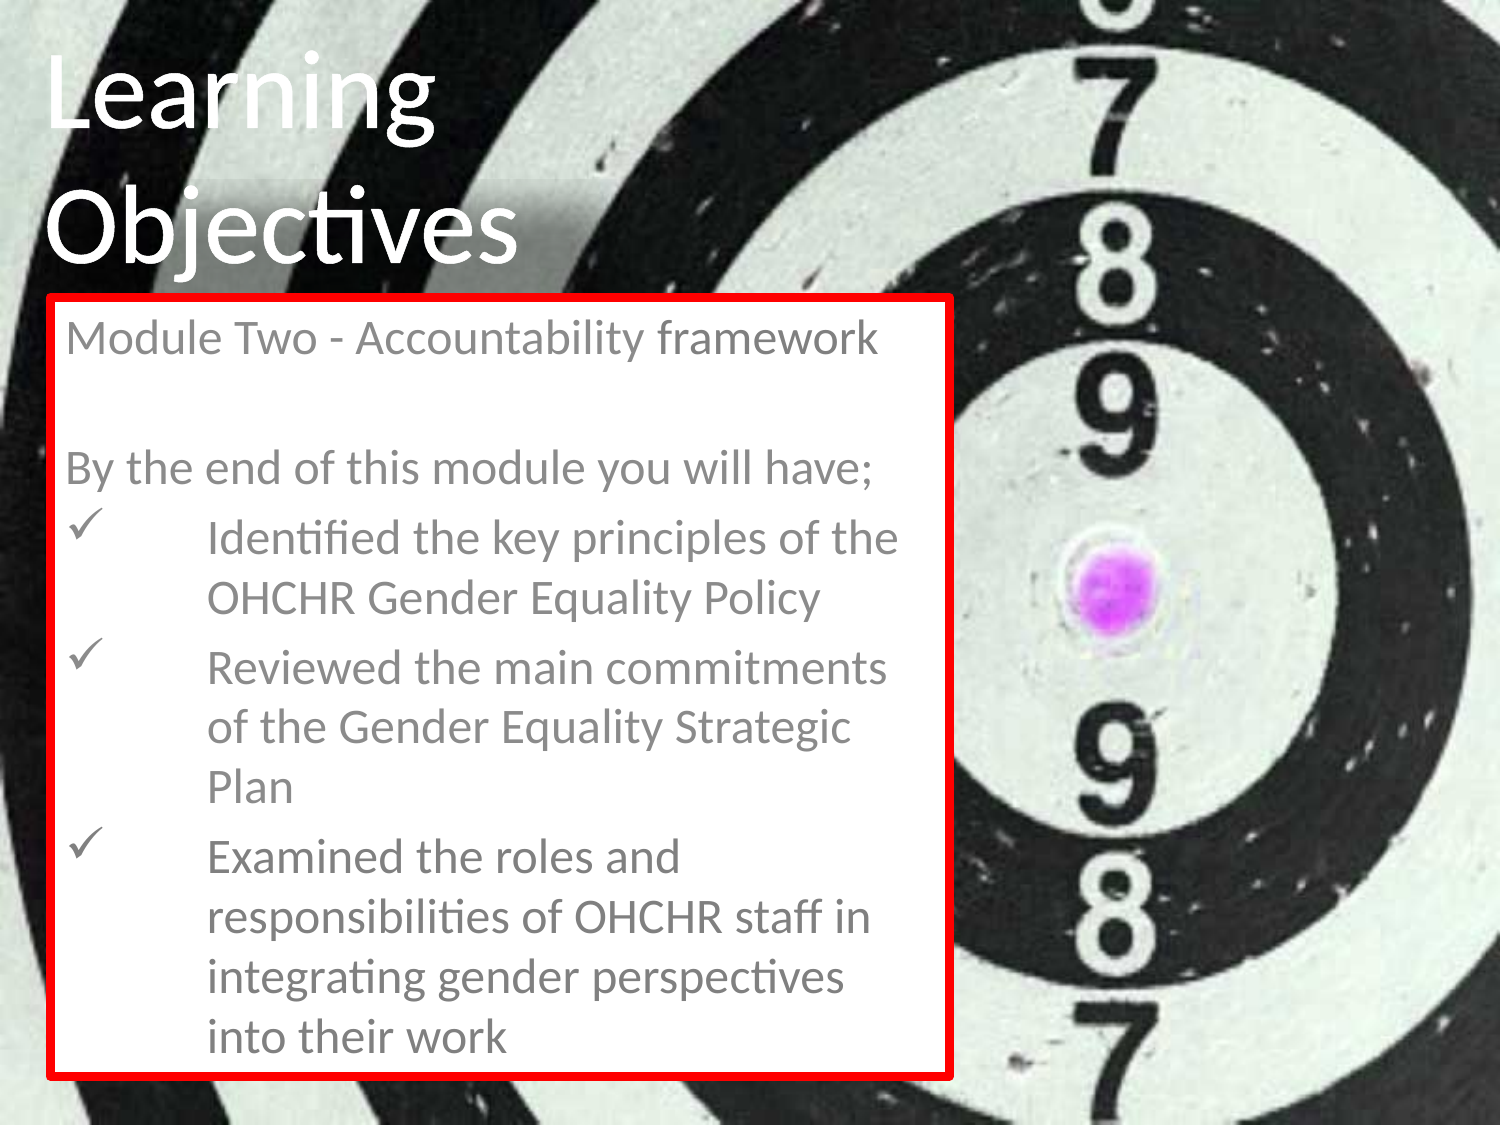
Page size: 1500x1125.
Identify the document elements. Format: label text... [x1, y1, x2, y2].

picture [0, 0, 1500, 1125]
title Learning Objectives [28, 6, 761, 295]
subtitle Module Two - Accountability framework By the end of this module you will have; Identified the key principles of the OHCHR Gender Equality Policy Reviewed the main commitments of the Gender Equality Strategic Plan Examined the roles and responsibilities of OHCHR staff in integrating gender perspectives into their work [50, 297, 950, 1077]
